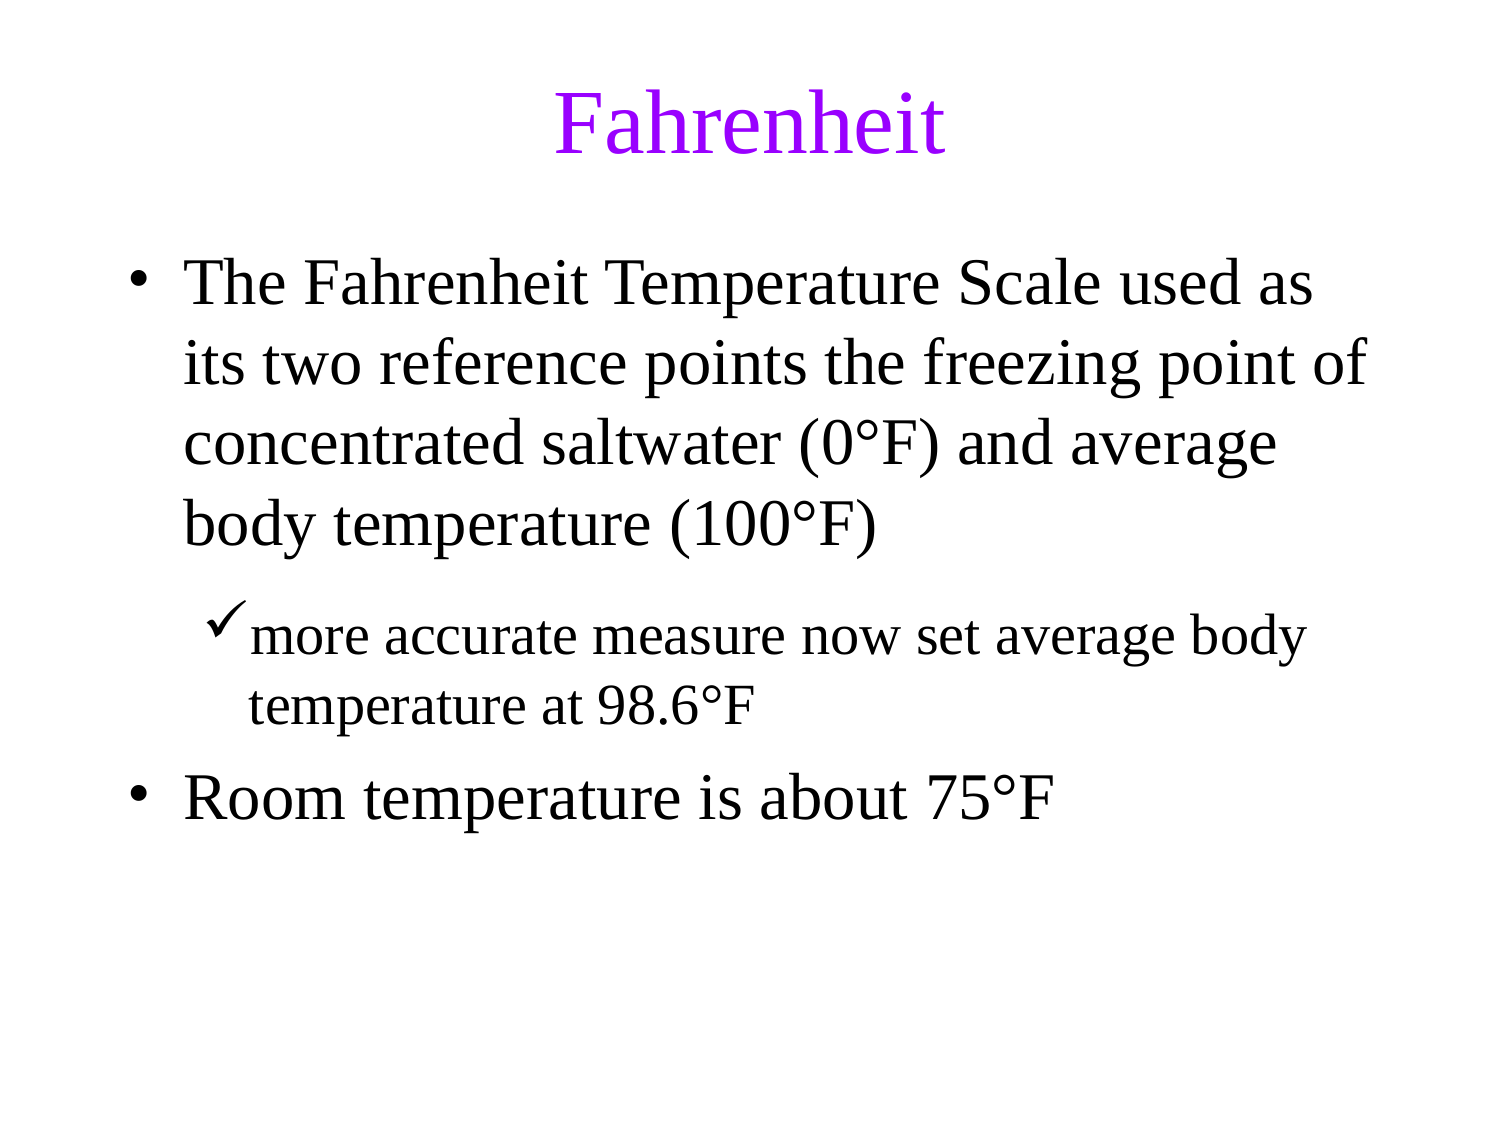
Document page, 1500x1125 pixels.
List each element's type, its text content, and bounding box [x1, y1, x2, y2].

text_box The Fahrenheit Temperature Scale used as its two reference points the freezing point of concentrated saltwater (0°F) and average body temperature (100°F) more accurate measure now set average body temperature at 98.6°F Room temperature is about 75°F [112, 230, 1388, 906]
text_box Fahrenheit [112, 23, 1388, 211]
